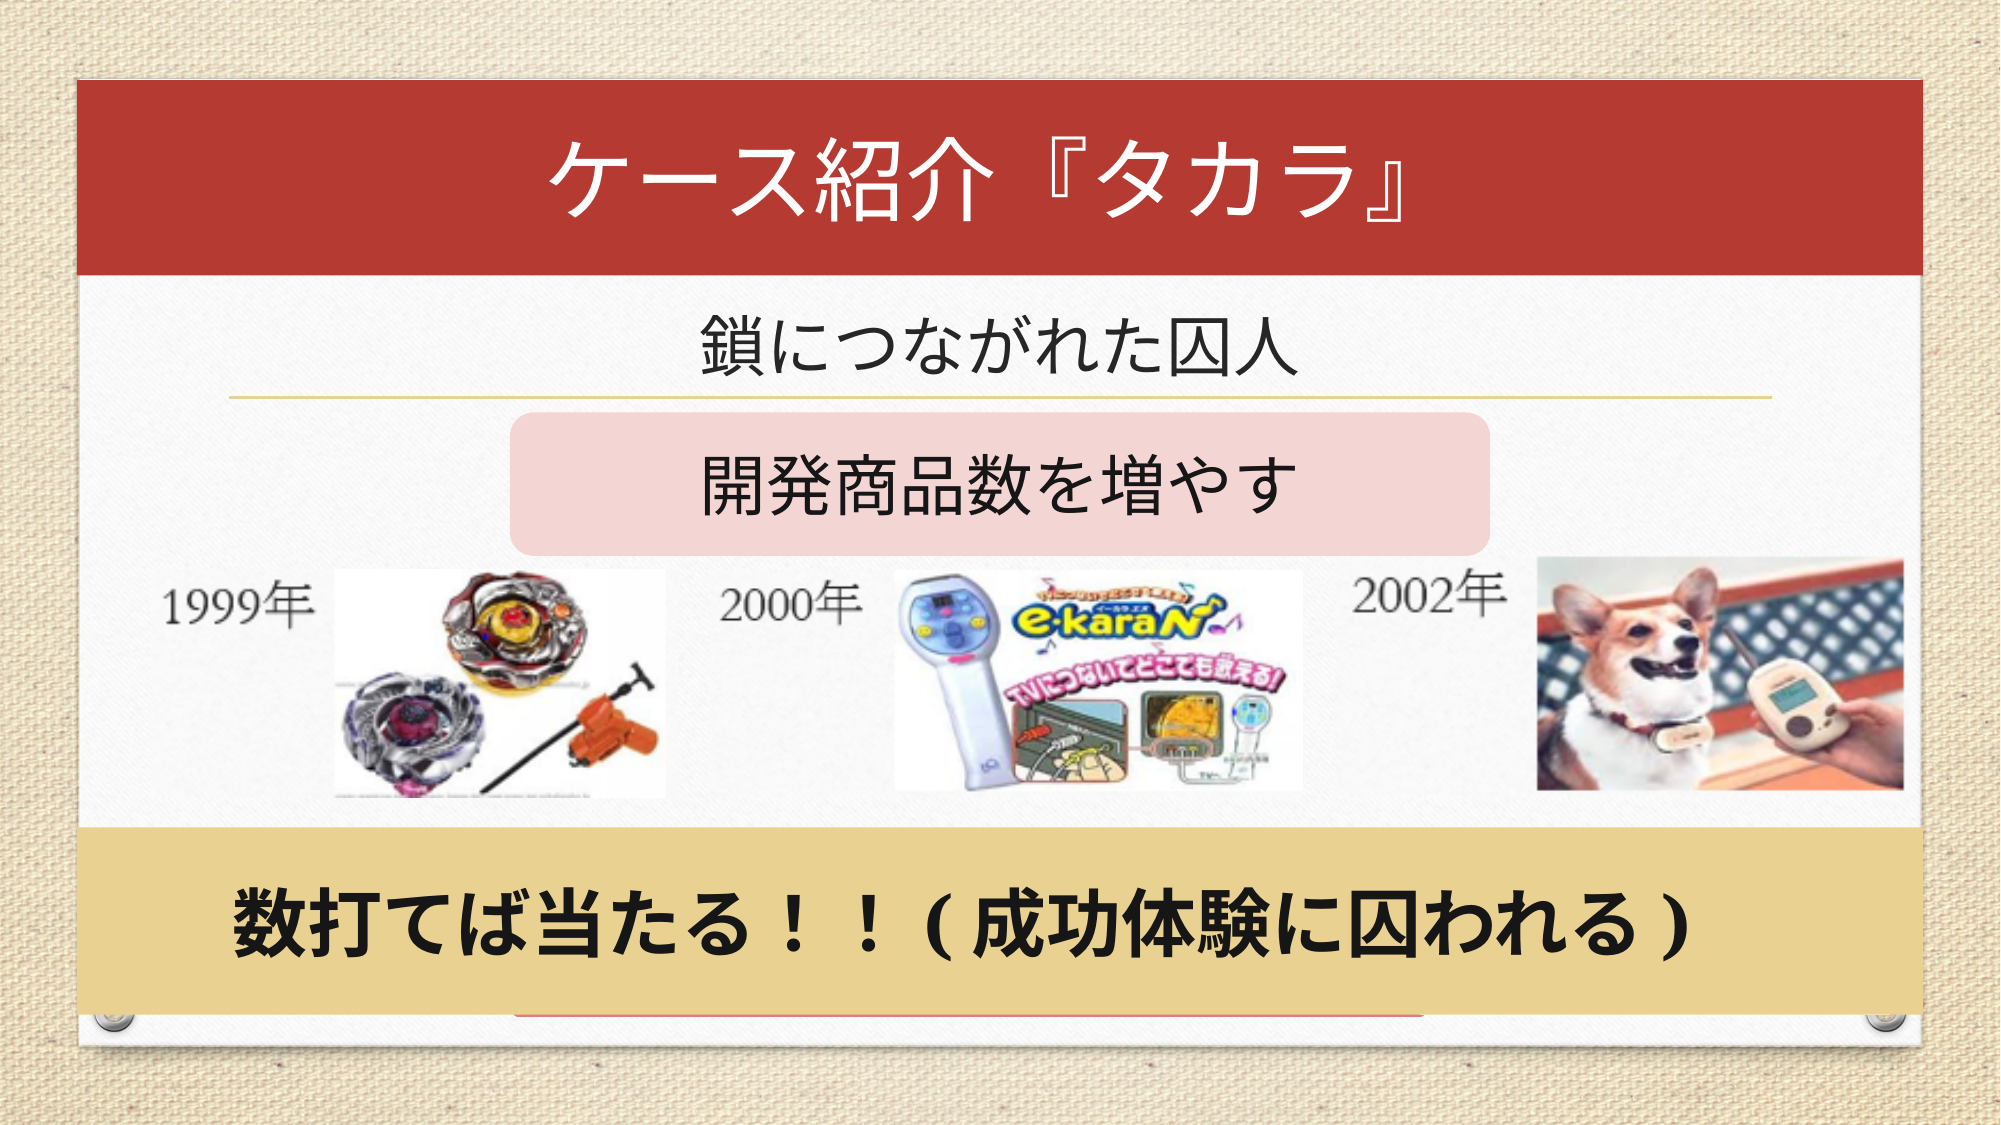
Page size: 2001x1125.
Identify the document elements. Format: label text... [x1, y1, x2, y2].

title 鎖につながれた囚人 [378, 291, 1622, 399]
text_box 開発商品数を増やす [508, 411, 1492, 558]
text_box 数打てば当たる！！(成功体験に囚われる) [76, 826, 1924, 1016]
picture [0, 0, 2001, 1125]
text_box ケース紹介『タカラ』 [76, 79, 1924, 277]
